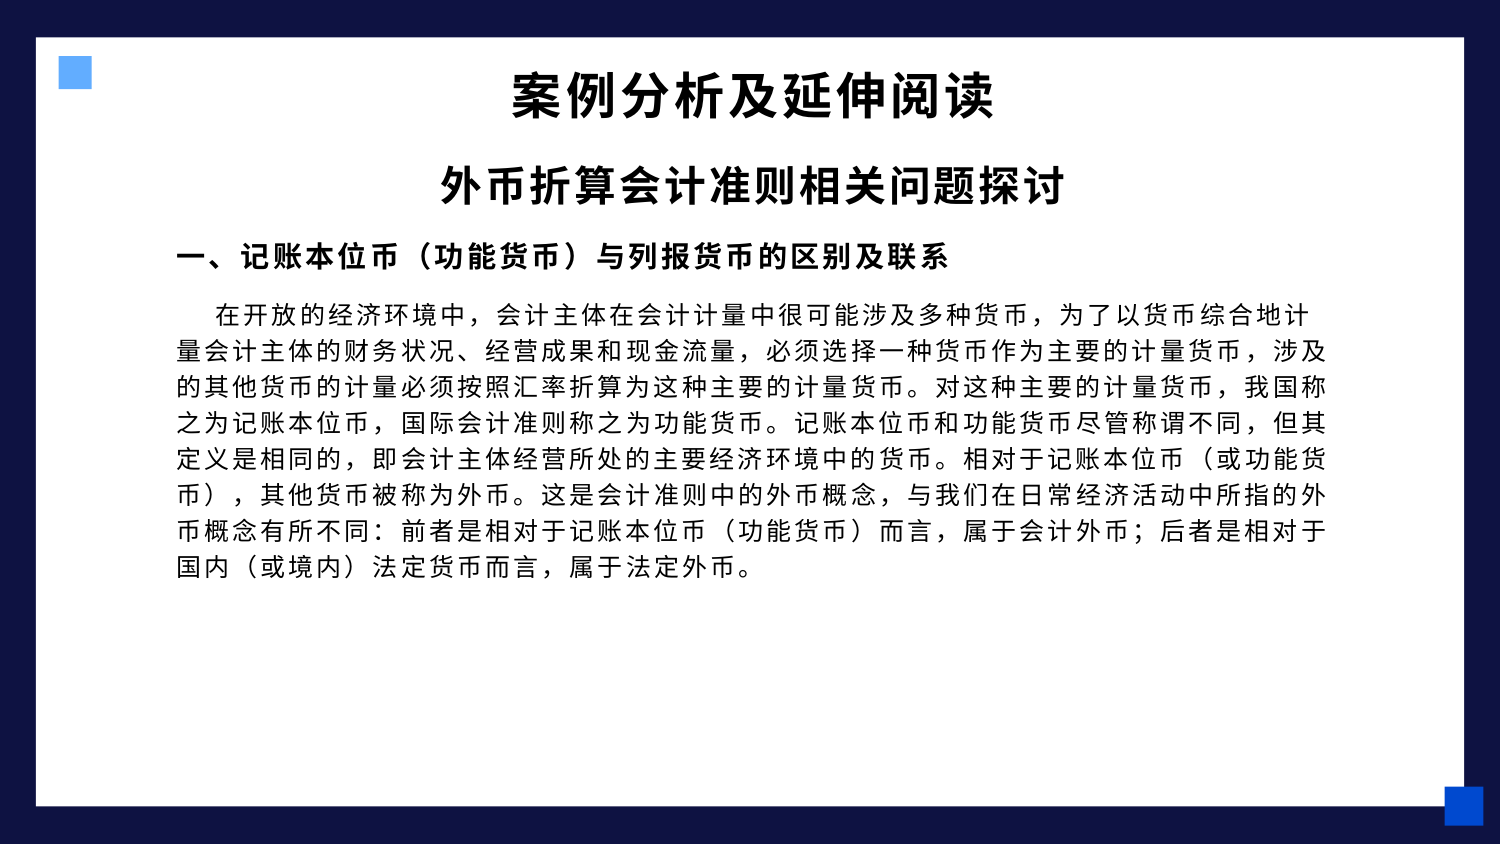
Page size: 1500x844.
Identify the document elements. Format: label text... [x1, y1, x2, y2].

title 案例分析及延伸阅读 [159, 43, 1344, 133]
list 外币折算会计准则相关问题探讨 一、记账本位币（功能货币）与列报货币的区别及联系 在开放的经济环境中，会计主体在会计计量中很可能涉及多种货币，为了以货币综合地计量会计主体的财务状况、经营成果和现金流量，必须选择一种货币作为主要的计量货币，涉及的其他货币的计量必须按照汇率折算为这种主要的计量货币。对这种主要的计量货币，我国称之为记账本位币，国际会计准则称之为功能货币。记账本位币和功能货币尽管称谓不同，但其定义是相同的，即会计主体经营所处的主要经济环境中的货币。相对于记账本位币（或功能货币），其他货币被称为外币。这是会计准则中的外币概念，与我们在日常经济活动中所指的外币概念有所不同：前者是相对于记账本位币（功能货币）而言，属于会计外币；后者是相对于国内（或境内）法定货币而言，属于法定外币。 [159, 150, 1344, 682]
